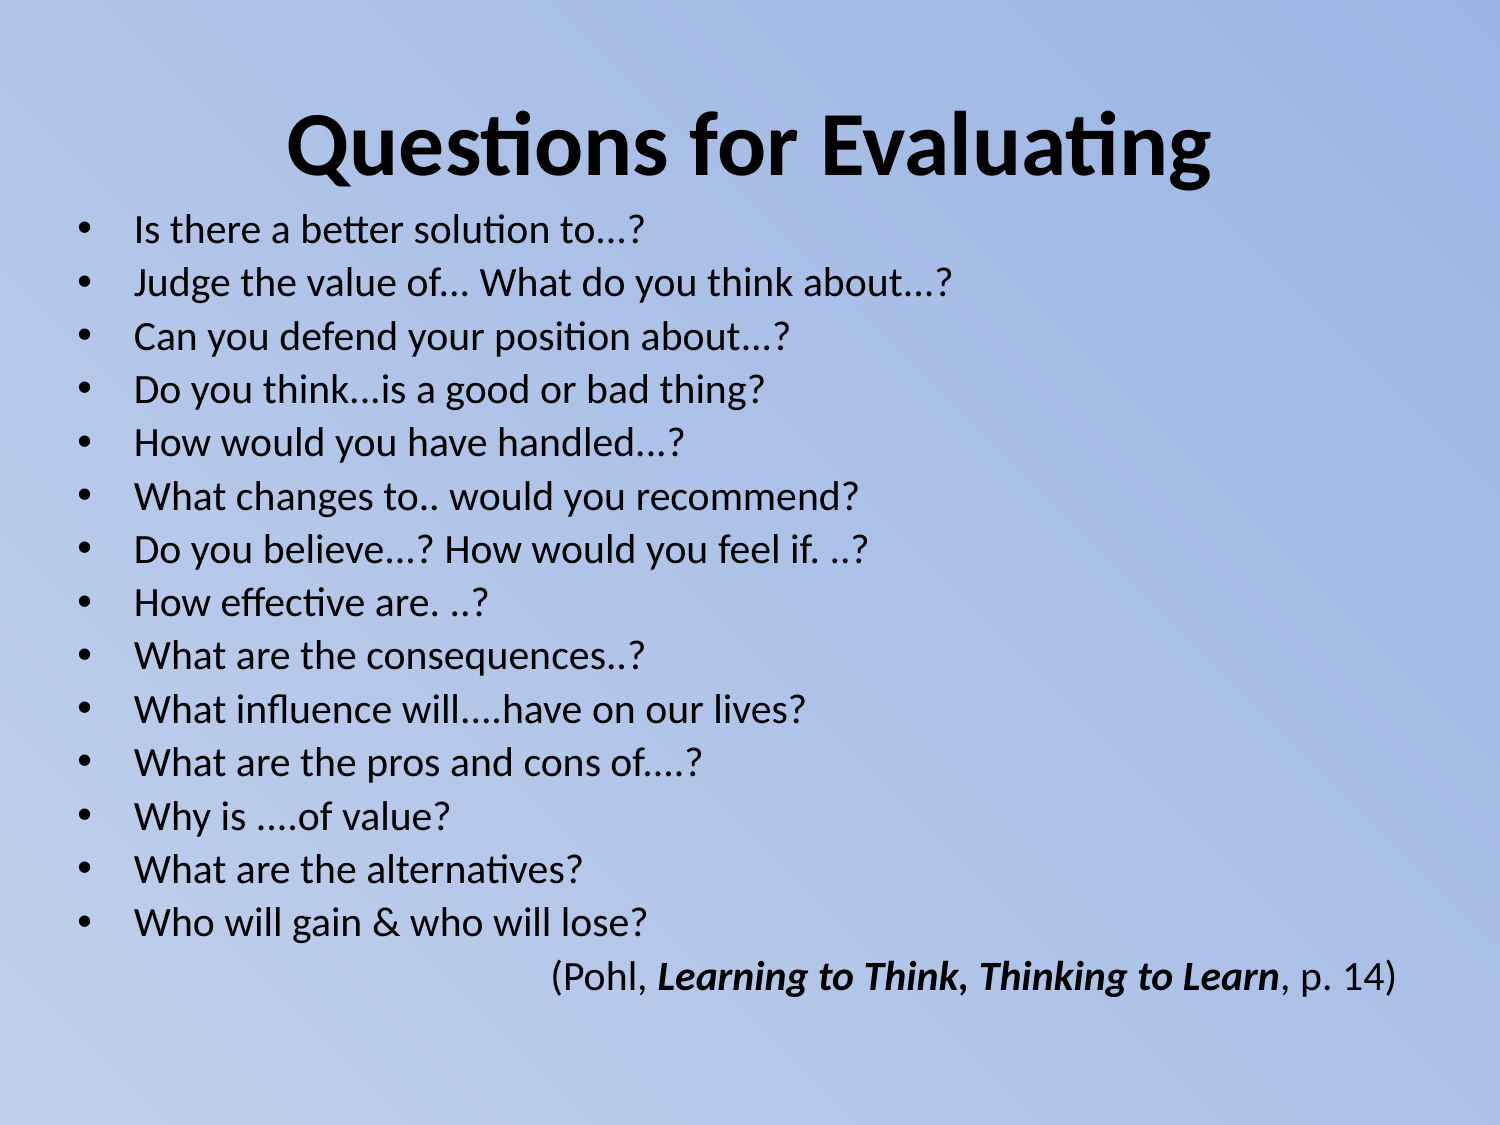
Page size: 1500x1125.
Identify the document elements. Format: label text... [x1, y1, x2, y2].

title Questions for Evaluating [75, 45, 1425, 233]
list Is there a better solution to...? Judge the value of... What do you think about...? Can you defend your position about...? Do you think...is a good or bad thing? How would you have handled...? What changes to.. would you recommend? Do you believe...? How would you feel if. ..? How effective are. ..? What are the consequences..? What influence will....have on our lives? What are the pros and cons of....? Why is ....of value? What are the alternatives? Who will gain & who will lose? (Pohl, Learning to Think, Thinking to Learn, p. 14) [62, 200, 1413, 1073]
